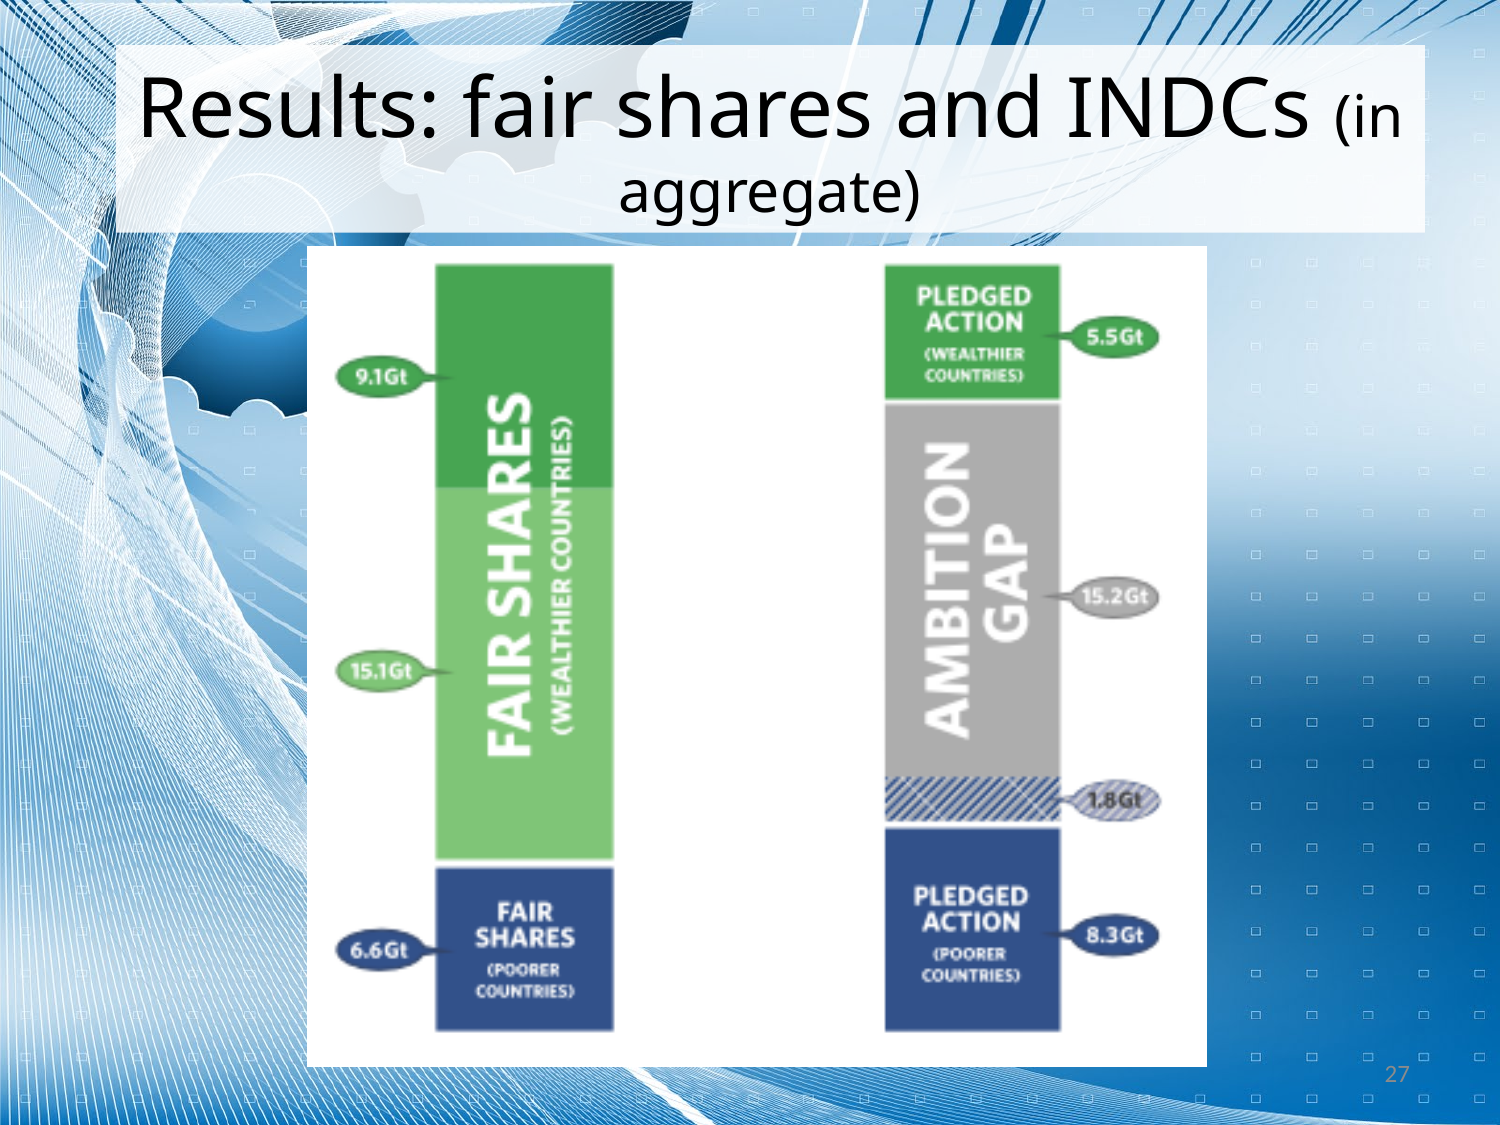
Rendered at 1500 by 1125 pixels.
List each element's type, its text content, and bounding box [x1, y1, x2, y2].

title Results: fair shares and INDCs (in aggregate) [115, 45, 1425, 233]
picture [0, 0, 1500, 1125]
slide_number 27 [1074, 1042, 1425, 1103]
